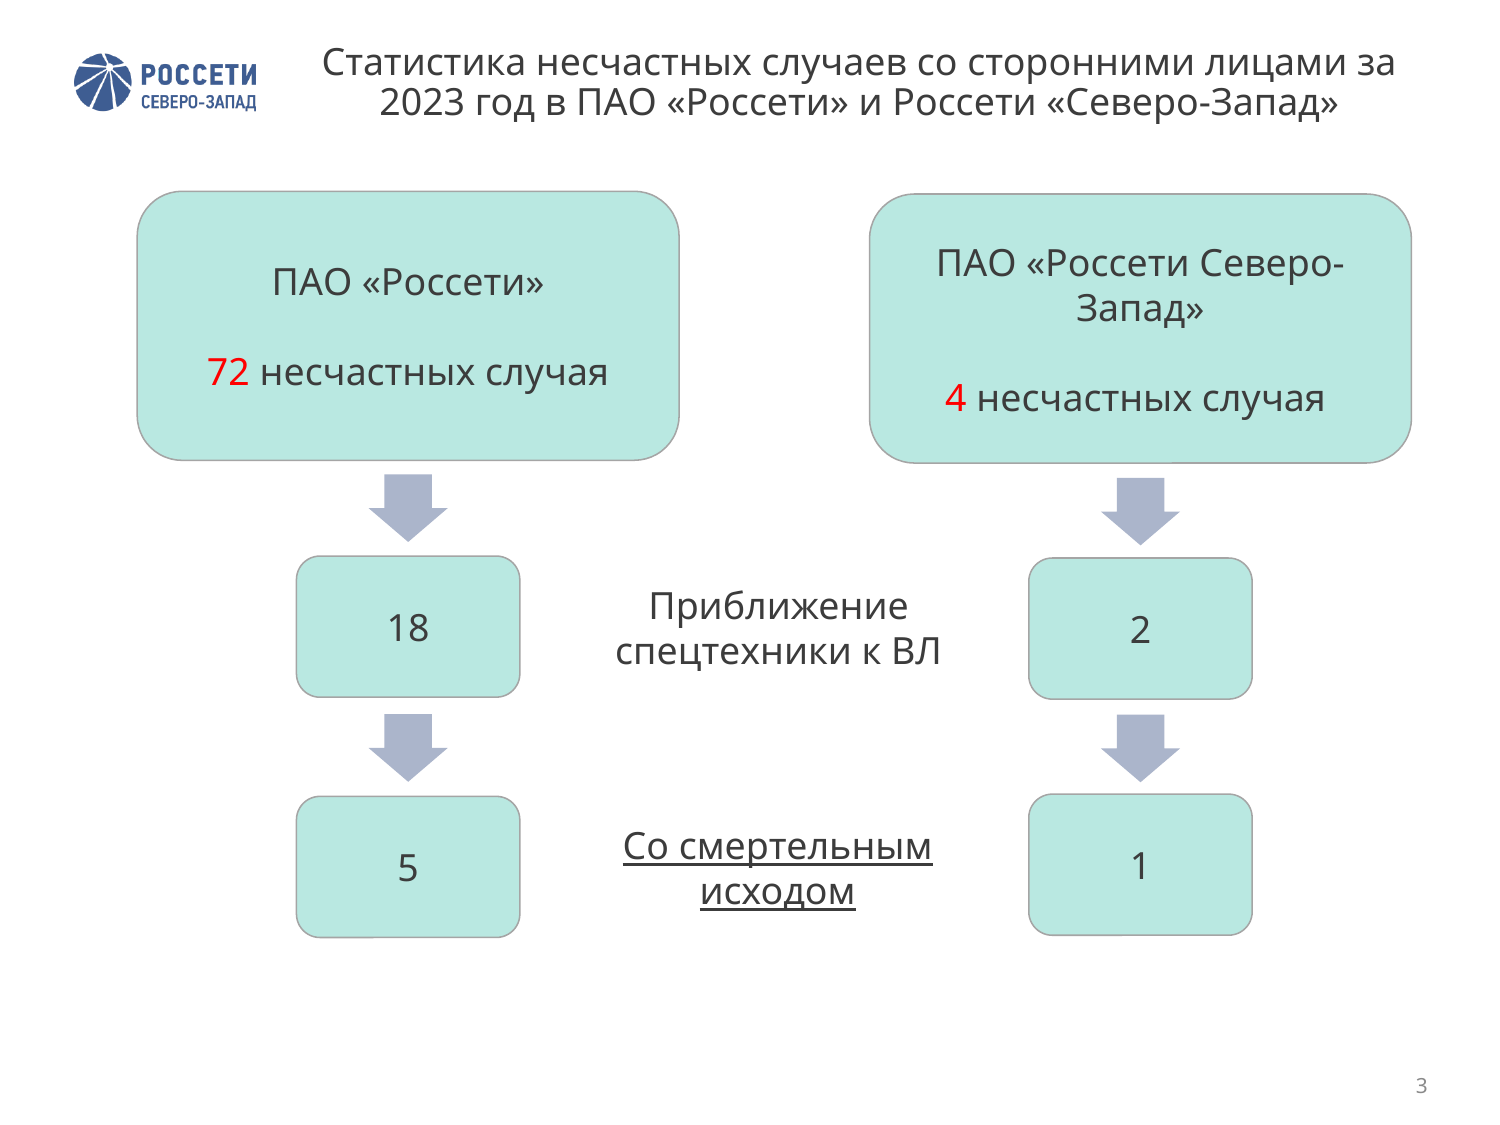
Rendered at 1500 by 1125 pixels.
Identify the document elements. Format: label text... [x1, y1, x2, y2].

text_box 1 [1026, 792, 1255, 938]
picture [74, 34, 256, 131]
text_box Со смертельным исходом [596, 814, 960, 920]
text_box ПАО «Россети Северо-Запад» 4 несчастных случая [867, 191, 1414, 466]
text_box 2 [1026, 555, 1255, 702]
title Статистика несчастных случаев со сторонними лицами за 2023 год в ПАО «Россети» и Россети «Северо-Запад» [289, 42, 1430, 138]
text_box 18 [294, 553, 522, 700]
text_box 5 [294, 794, 522, 940]
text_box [1100, 477, 1181, 546]
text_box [368, 474, 448, 543]
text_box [368, 713, 448, 782]
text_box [1100, 714, 1181, 783]
text_box Приближение спецтехники к ВЛ [537, 574, 1020, 680]
text_box ПАО «Россети» 72 несчастных случая [135, 189, 682, 463]
